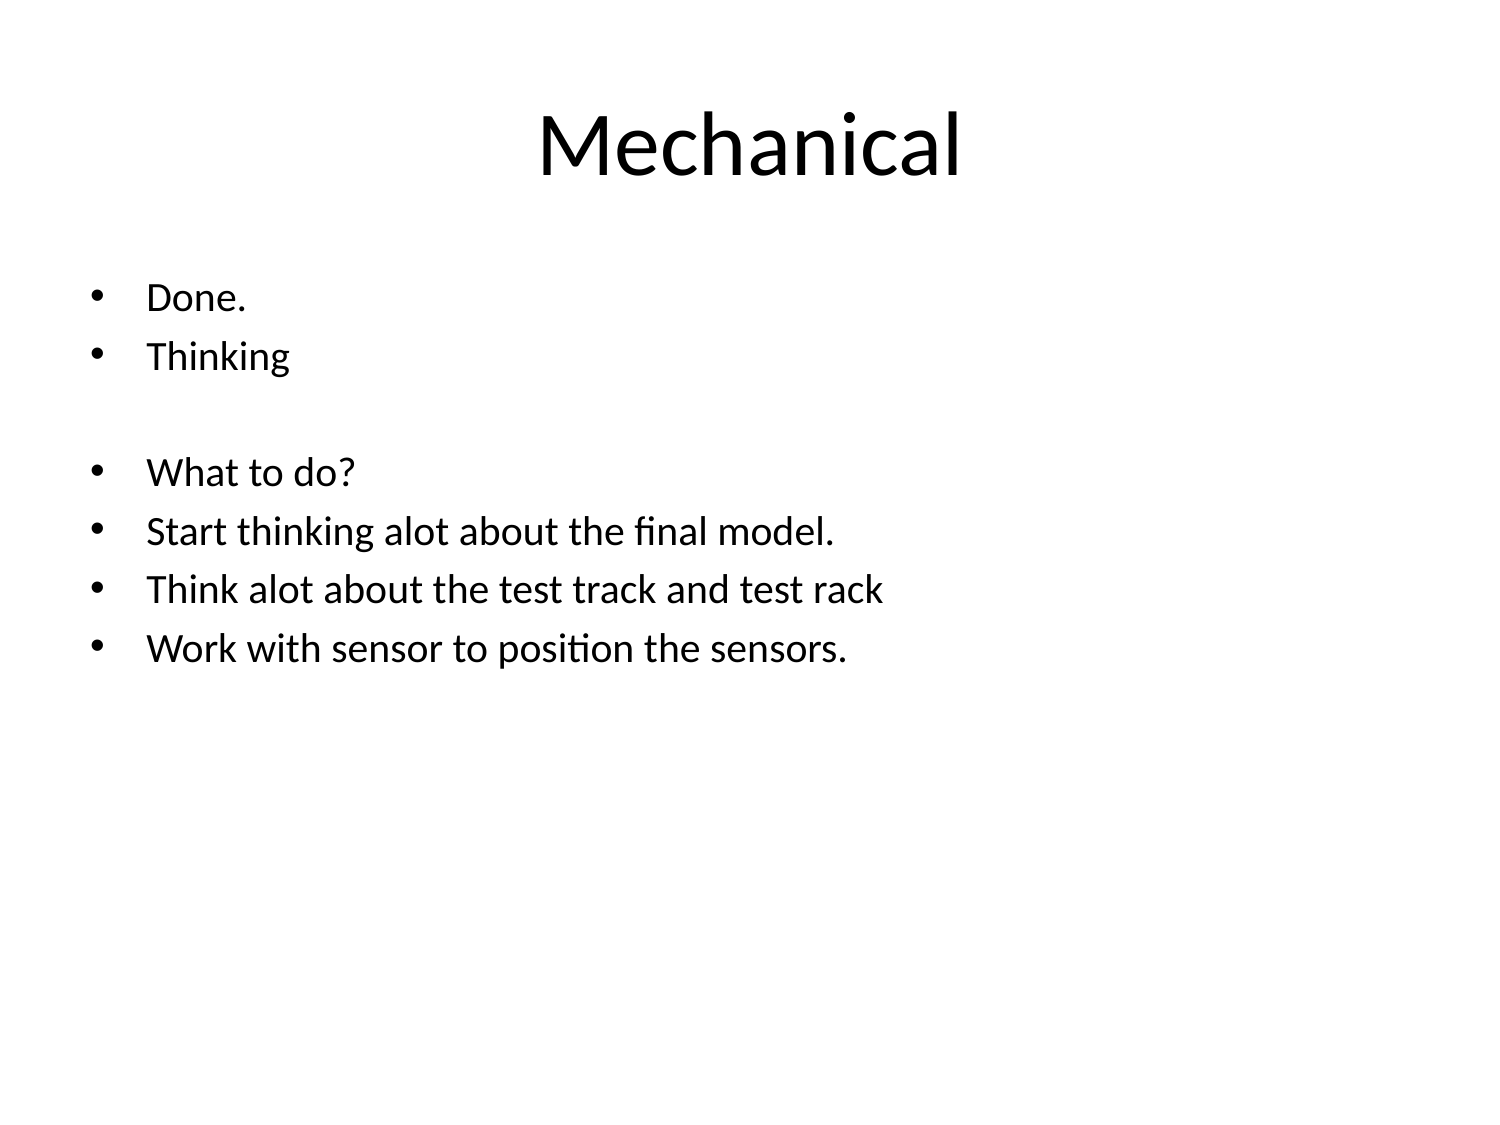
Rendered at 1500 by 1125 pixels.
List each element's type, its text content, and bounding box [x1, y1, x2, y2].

list Done. Thinking What to do? Start thinking alot about the final model. Think alot about the test track and test rack Work with sensor to position the sensors. [75, 262, 1425, 1005]
title Mechanical [75, 45, 1425, 233]
